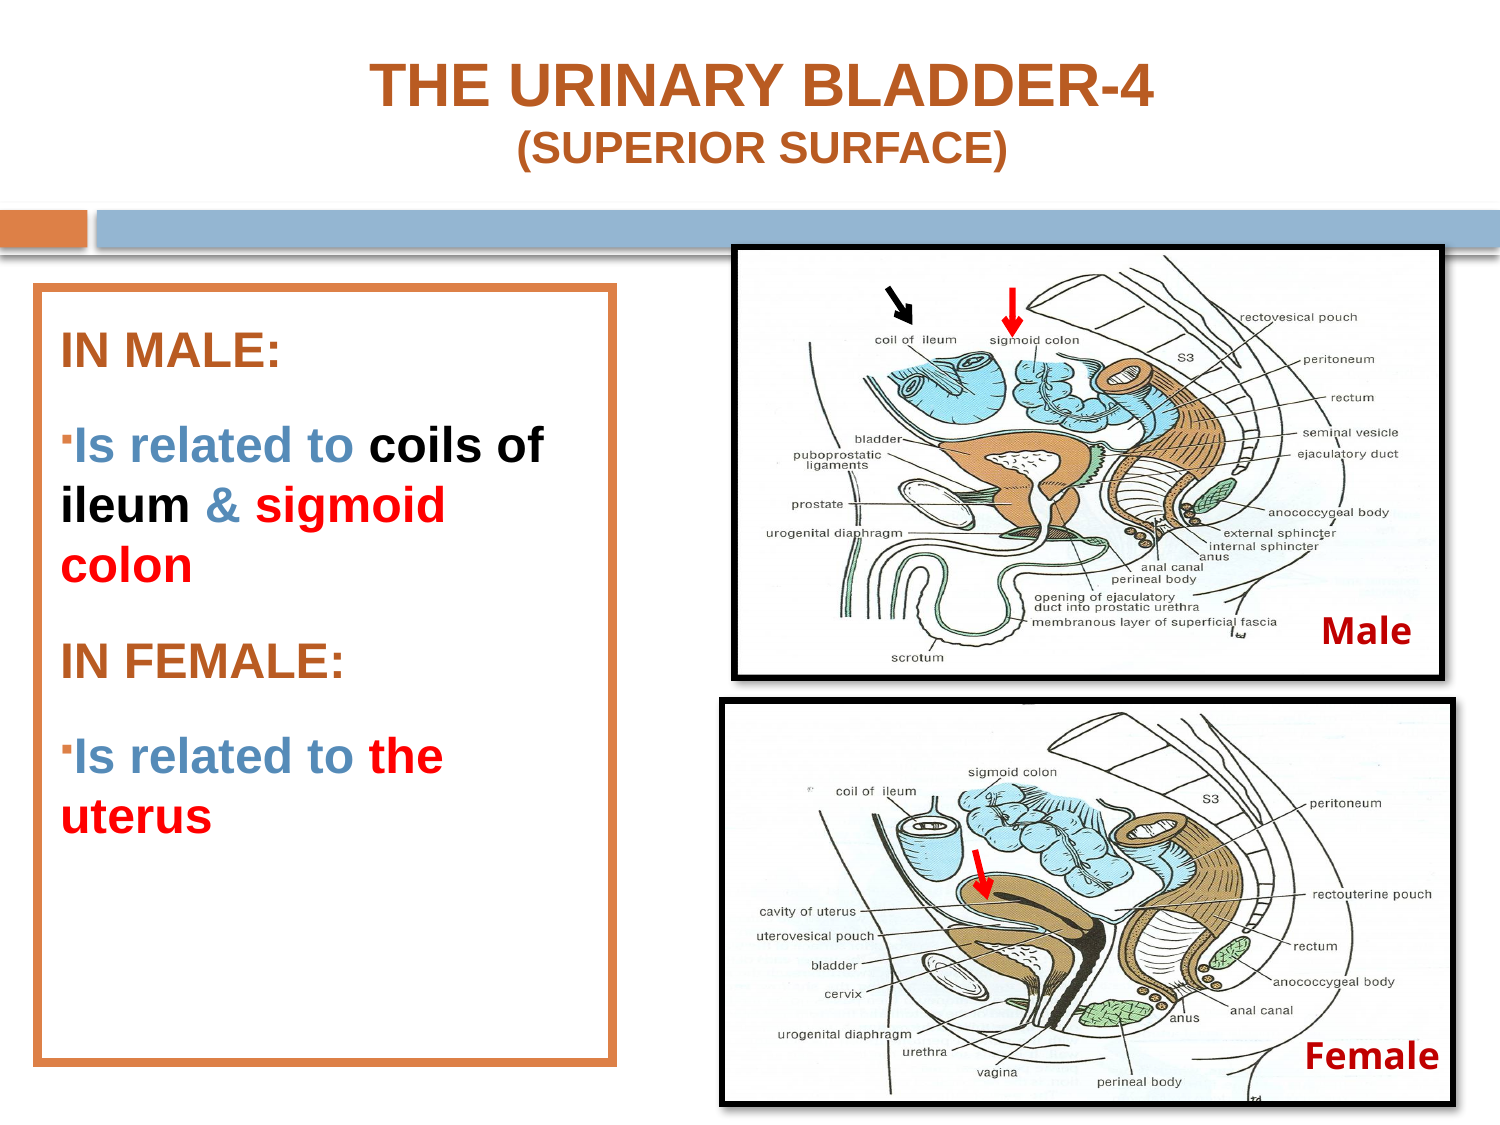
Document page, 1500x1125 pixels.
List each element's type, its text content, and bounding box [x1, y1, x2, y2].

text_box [880, 293, 920, 319]
list IN MALE: Is related to coils of ileum & sigmoid colon IN FEMALE: Is related to the uterus [33, 283, 617, 1067]
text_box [955, 868, 1007, 882]
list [737, 249, 1440, 676]
title THE URINARY BLADDER-4 (SUPERIOR SURFACE) [99, 37, 1425, 181]
picture [724, 703, 1451, 1102]
